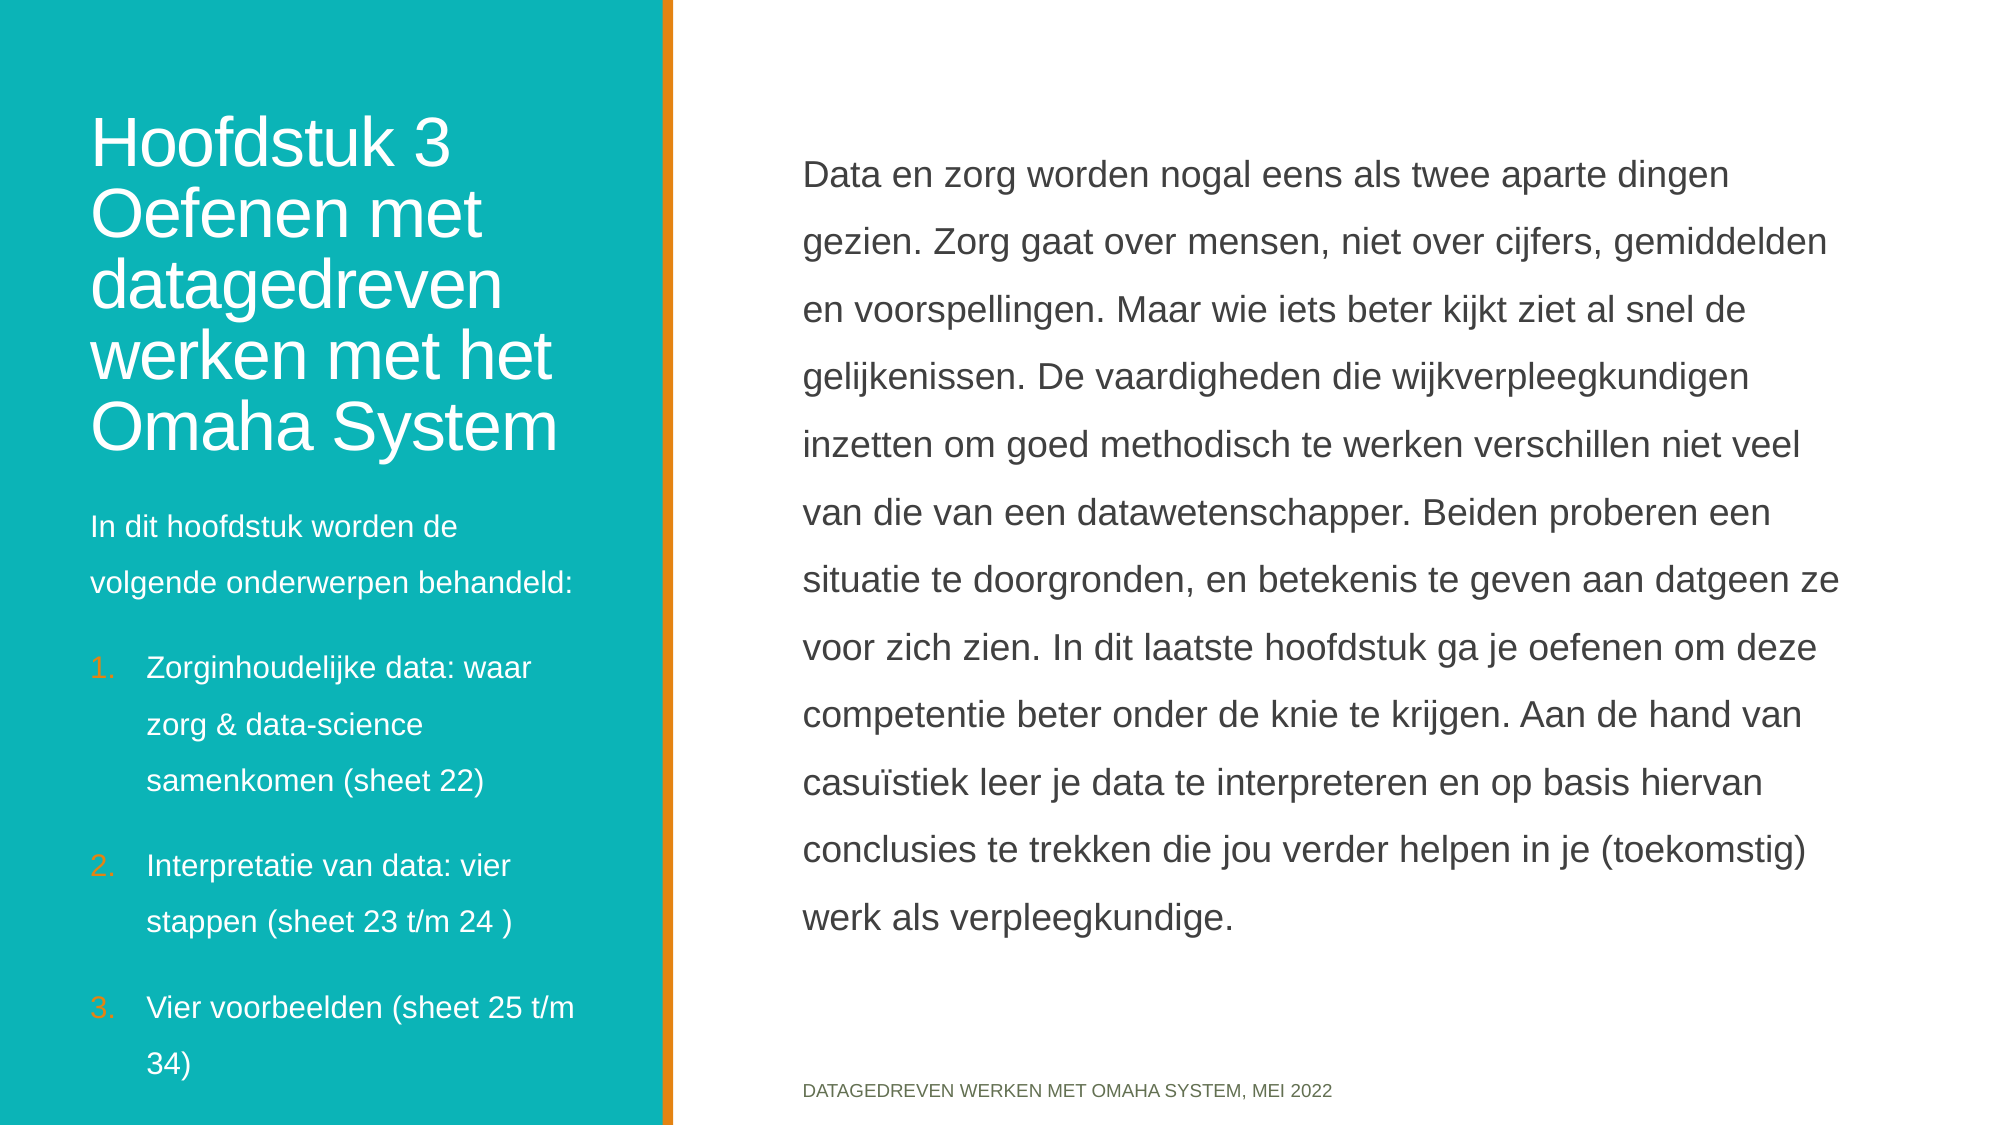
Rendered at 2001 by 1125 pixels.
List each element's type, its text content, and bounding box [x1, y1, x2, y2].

footer Datagedreven werken met Omaha System, mei 2022 [787, 1059, 1550, 1120]
title Hoofdstuk 3 Oefenen met datagedreven werken met het Omaha System [75, 97, 600, 473]
list In dit hoofdstuk worden de volgende onderwerpen behandeld: Zorginhoudelijke data: waar zorg & data-science samenkomen (sheet 22) Interpretatie van data: vier stappen (sheet 23 t/m 24 ) Vier voorbeelden (sheet 25 t/m 34) [75, 479, 600, 1095]
list Data en zorg worden nogal eens als twee aparte dingen gezien. Zorg gaat over mensen, niet over cijfers, gemiddelden en voorspellingen. Maar wie iets beter kijkt ziet al snel de gelijkenissen. De vaardigheden die wijkverpleegkundigen inzetten om goed methodisch te werken verschillen niet veel van die van een datawetenschapper. Beiden proberen een situatie te doorgronden, en betekenis te geven aan datgeen ze voor zich zien. In dit laatste hoofdstuk ga je oefenen om deze competentie beter onder de knie te krijgen. Aan de hand van casuïstiek leer je data te interpreteren en op basis hiervan conclusies te trekken die jou verder helpen in je (toekomstig) werk als verpleegkundige. [787, 120, 1853, 983]
